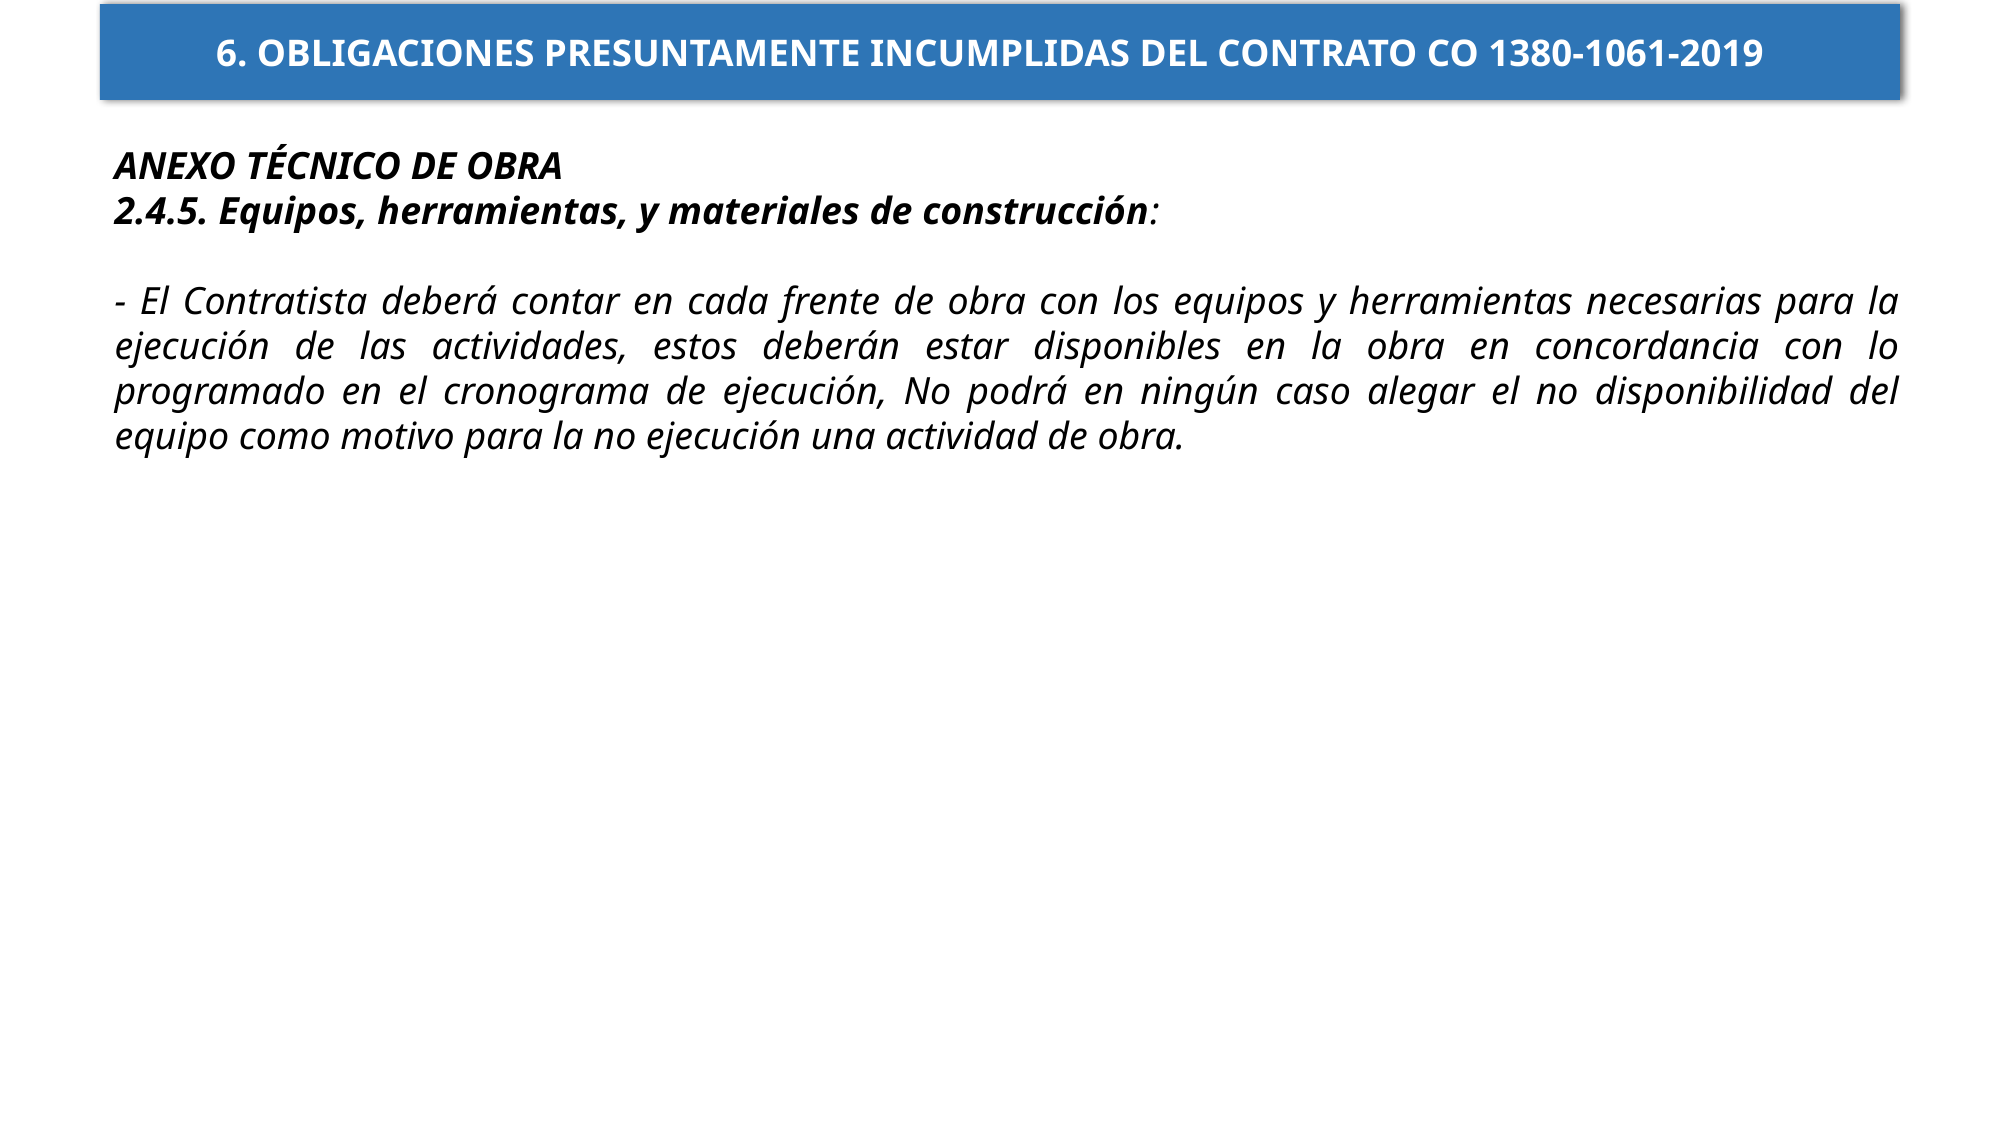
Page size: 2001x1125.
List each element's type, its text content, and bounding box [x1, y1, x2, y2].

text_box ANEXO TÉCNICO DE OBRA 2.4.5. Equipos, herramientas, y materiales de construcción: - El Contratista deberá contar en cada frente de obra con los equipos y herramientas necesarias para la ejecución de las actividades, estos deberán estar disponibles en la obra en concordancia con lo programado en el cronograma de ejecución, No podrá en ningún caso alegar el no disponibilidad del equipo como motivo para la no ejecución una actividad de obra. [99, 134, 1916, 465]
text_box 6. OBLIGACIONES PRESUNTAMENTE INCUMPLIDAS DEL CONTRATO CO 1380-1061-2019 [99, 4, 1900, 100]
